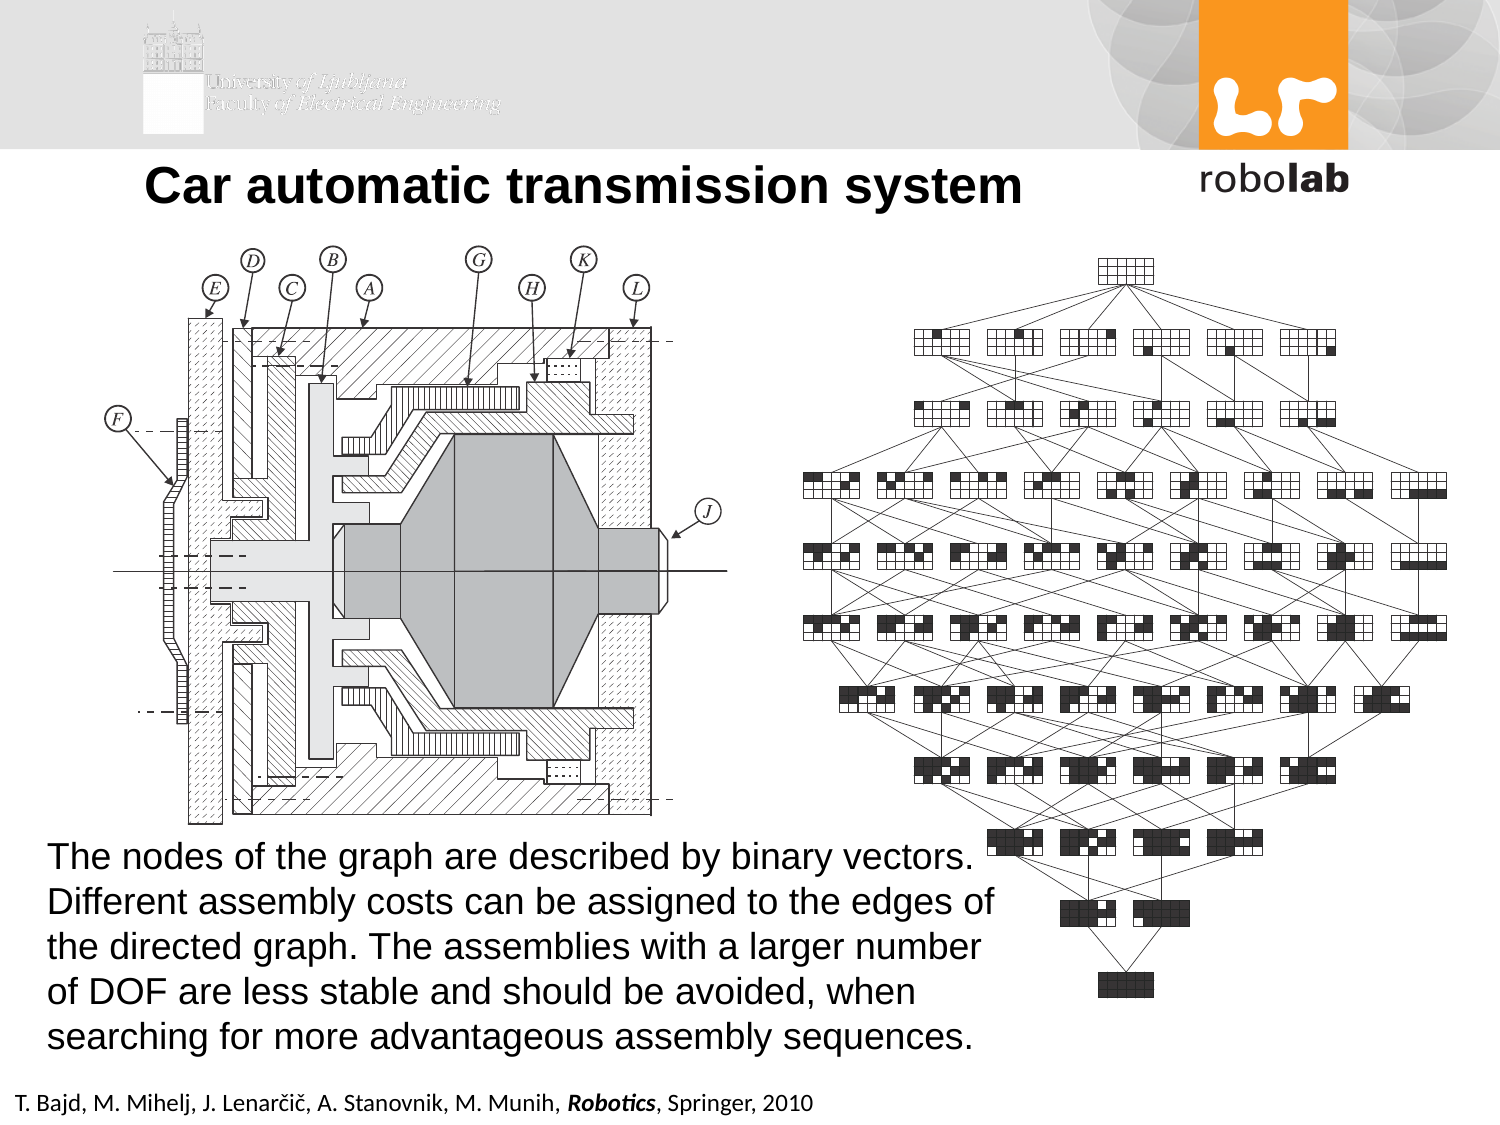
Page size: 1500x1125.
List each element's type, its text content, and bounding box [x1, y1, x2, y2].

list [787, 237, 1476, 1026]
picture [143, 10, 501, 94]
title Car automatic transmission system [129, 94, 1311, 272]
picture [998, 0, 1500, 196]
text_box The nodes of the graph are described by binary vectors. Different assembly costs can be assigned to the edges of the directed graph. The assemblies with a larger number of DOF are less stable and should be avoided, when searching for more advantageous assembly sequences. [32, 824, 1033, 1065]
picture [49, 198, 763, 844]
